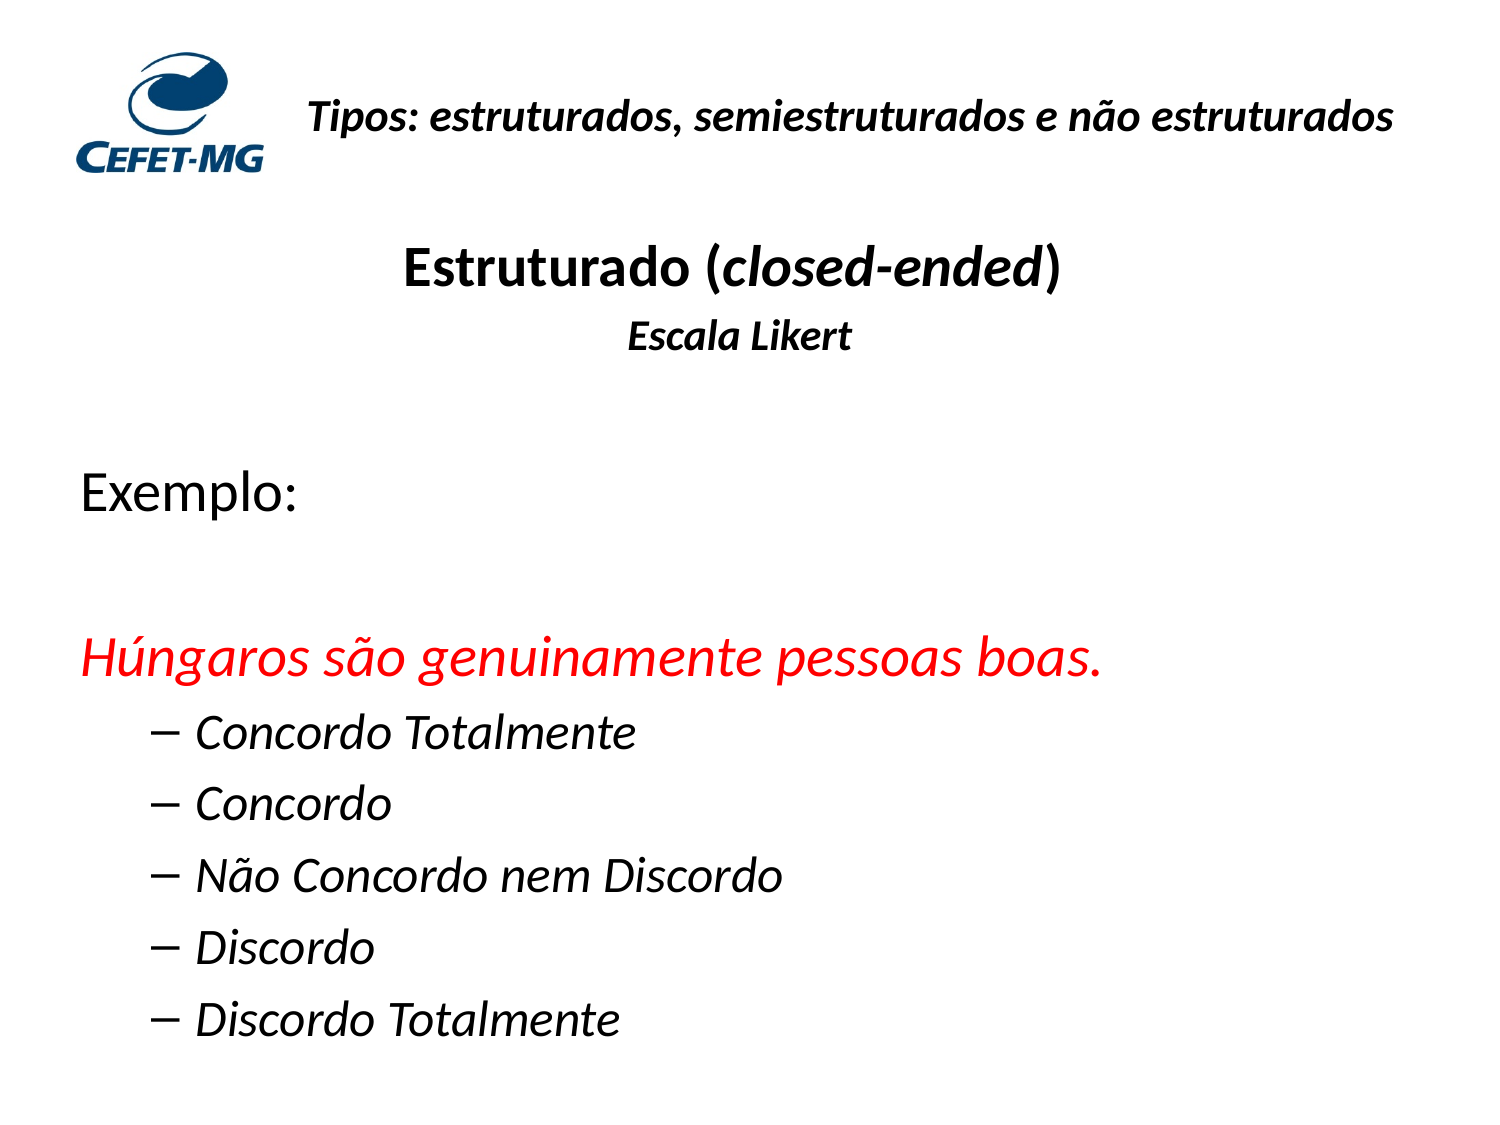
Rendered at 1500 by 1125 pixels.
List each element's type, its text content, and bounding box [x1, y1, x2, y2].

text_box Tipos: estruturados, semiestruturados e não estruturados [277, 78, 1424, 149]
list Estruturado (closed-ended) Escala Likert Exemplo: Húngaros são genuinamente pessoas boas. Concordo Totalmente Concordo Não Concordo nem Discordo Discordo Discordo Totalmente [64, 219, 1415, 1059]
picture [76, 51, 264, 173]
